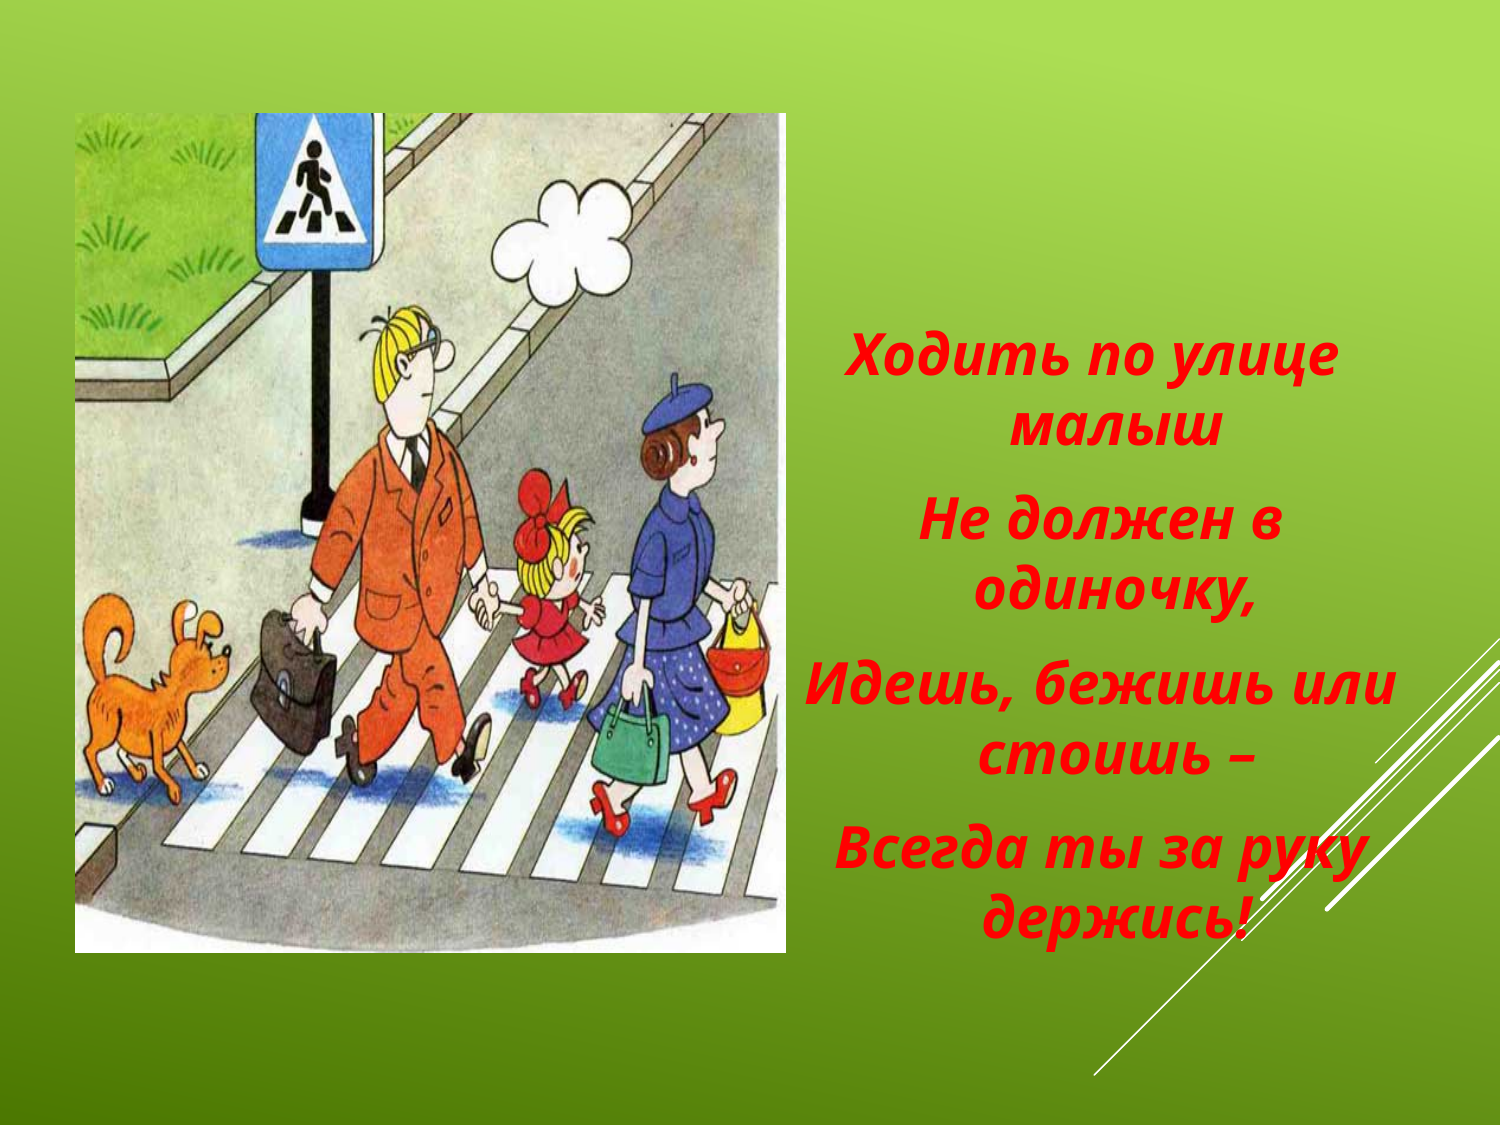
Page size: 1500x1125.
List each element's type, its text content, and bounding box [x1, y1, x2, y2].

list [74, 113, 786, 953]
list Ходить по улице малыш Не должен в одиночку, Идешь, бежишь или стоишь – Всегда ты за руку держись! [762, 262, 1425, 1005]
